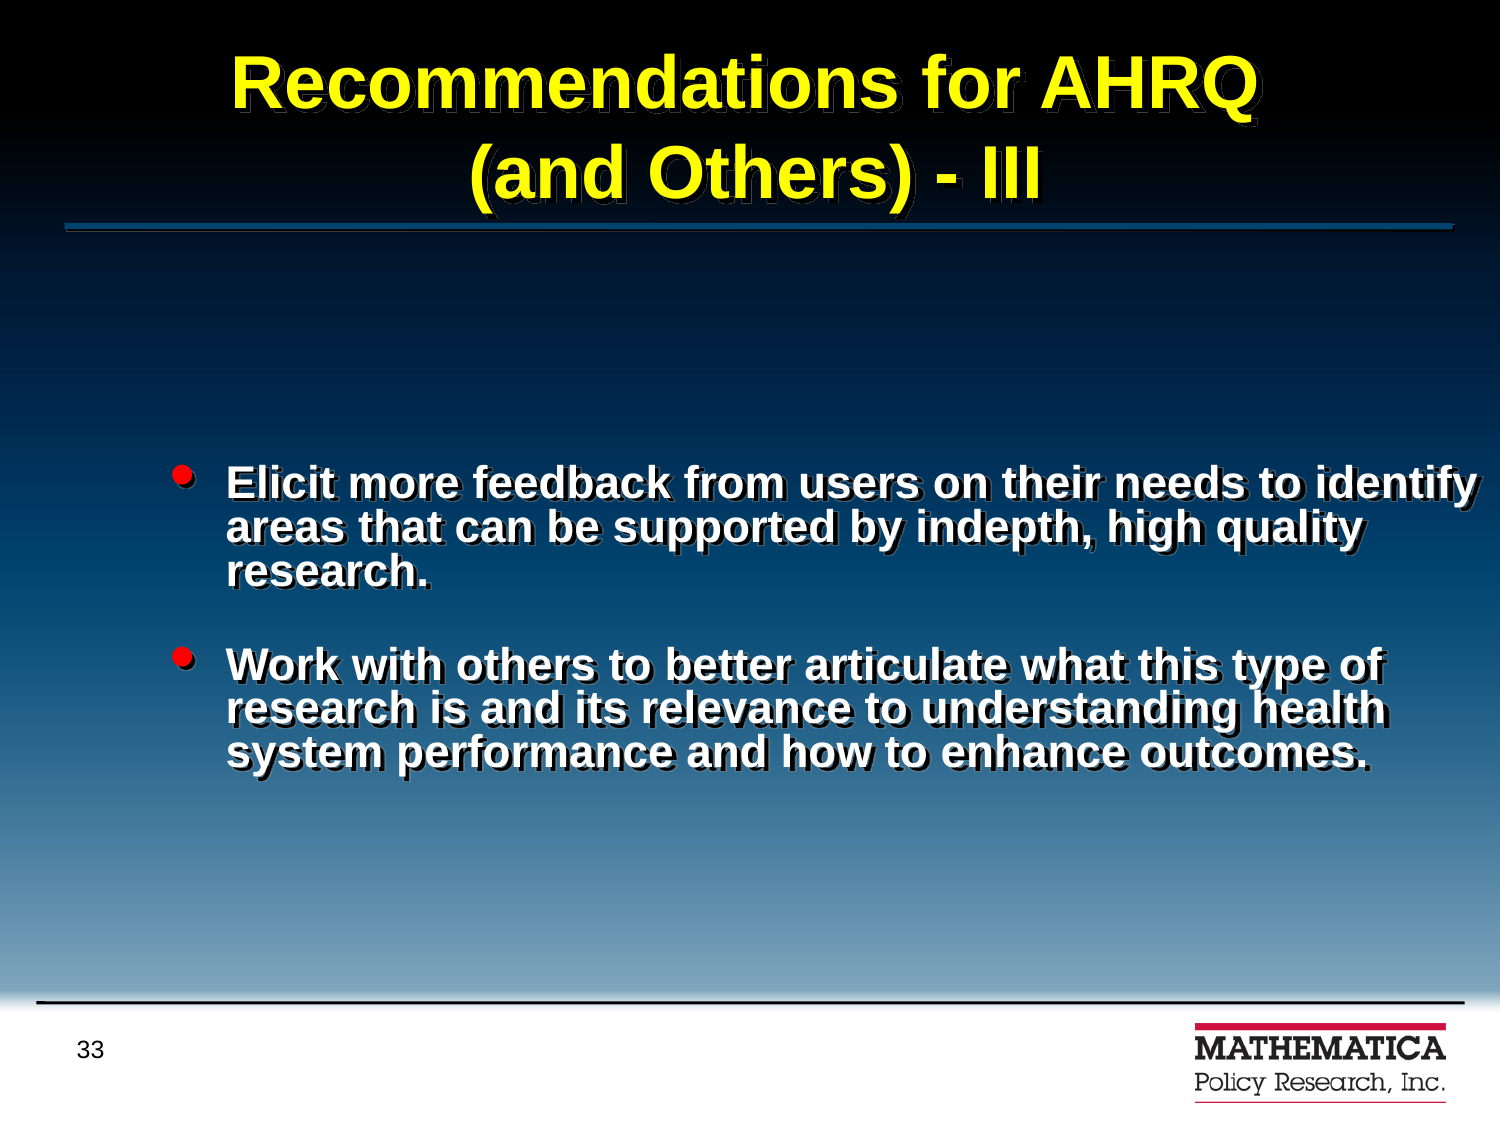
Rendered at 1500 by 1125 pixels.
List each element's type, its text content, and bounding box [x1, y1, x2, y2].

text_box [56, 55, 1443, 243]
title Recommendations for AHRQ (and Others) - III [62, 33, 1450, 222]
list Elicit more feedback from users on their needs to identify areas that can be supported by indepth, high quality research. Work with others to better articulate what this type of research is and its relevance to understanding health system performance and how to enhance outcomes. [147, 326, 1500, 914]
picture [0, 0, 1500, 1125]
